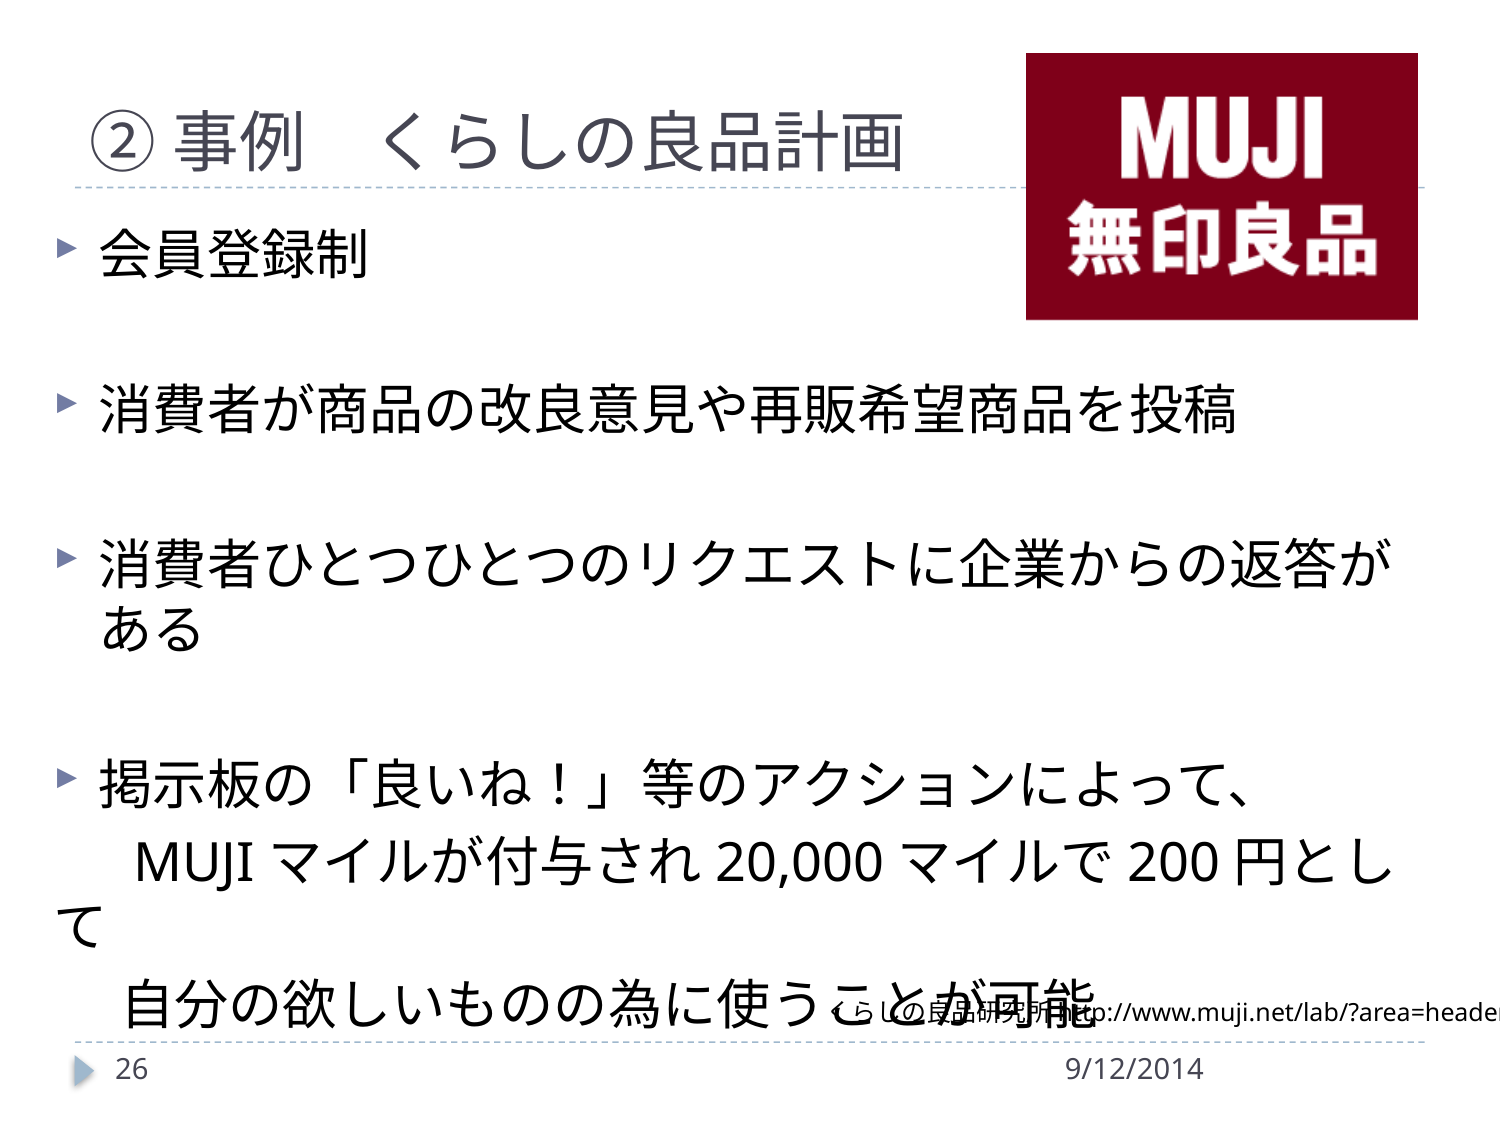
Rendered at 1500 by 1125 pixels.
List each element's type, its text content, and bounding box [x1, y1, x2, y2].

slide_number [1050, 1042, 1426, 1103]
text_box くらしの良品研究所http://www.muji.net/lab/?area=header [811, 989, 1500, 1034]
slide_number 26 [100, 1042, 426, 1103]
list 会員登録制 消費者が商品の改良意見や再販希望商品を投稿 消費者ひとつひとつのリクエストに企業からの返答がある 掲示板の「良いね！」等のアクションによって、 MUJIマイルが付与され20,000マイルで200円として 自分の欲しいものの為に使うことが可能 [38, 212, 1445, 1023]
picture [1026, 53, 1418, 336]
title ②事例 くらしの良品計画 [75, 24, 1425, 188]
